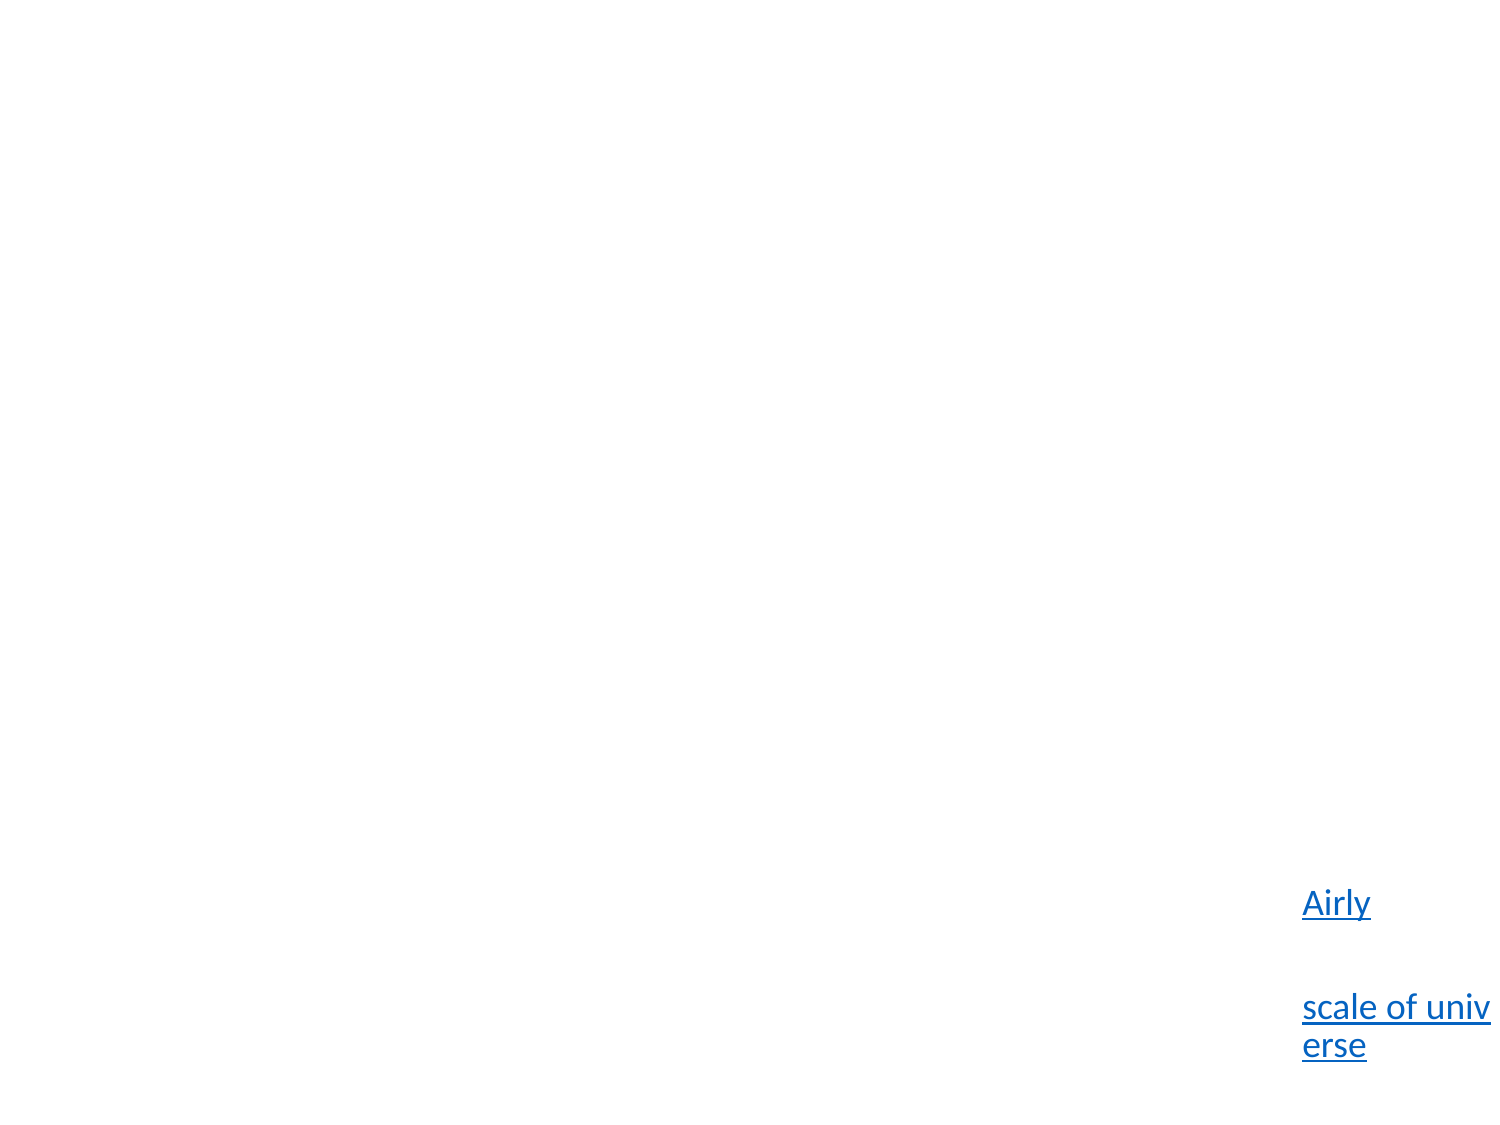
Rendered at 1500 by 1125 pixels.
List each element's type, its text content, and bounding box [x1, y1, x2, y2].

text_box scale of universe [1287, 974, 1500, 1035]
text_box Airly [1287, 870, 1500, 931]
